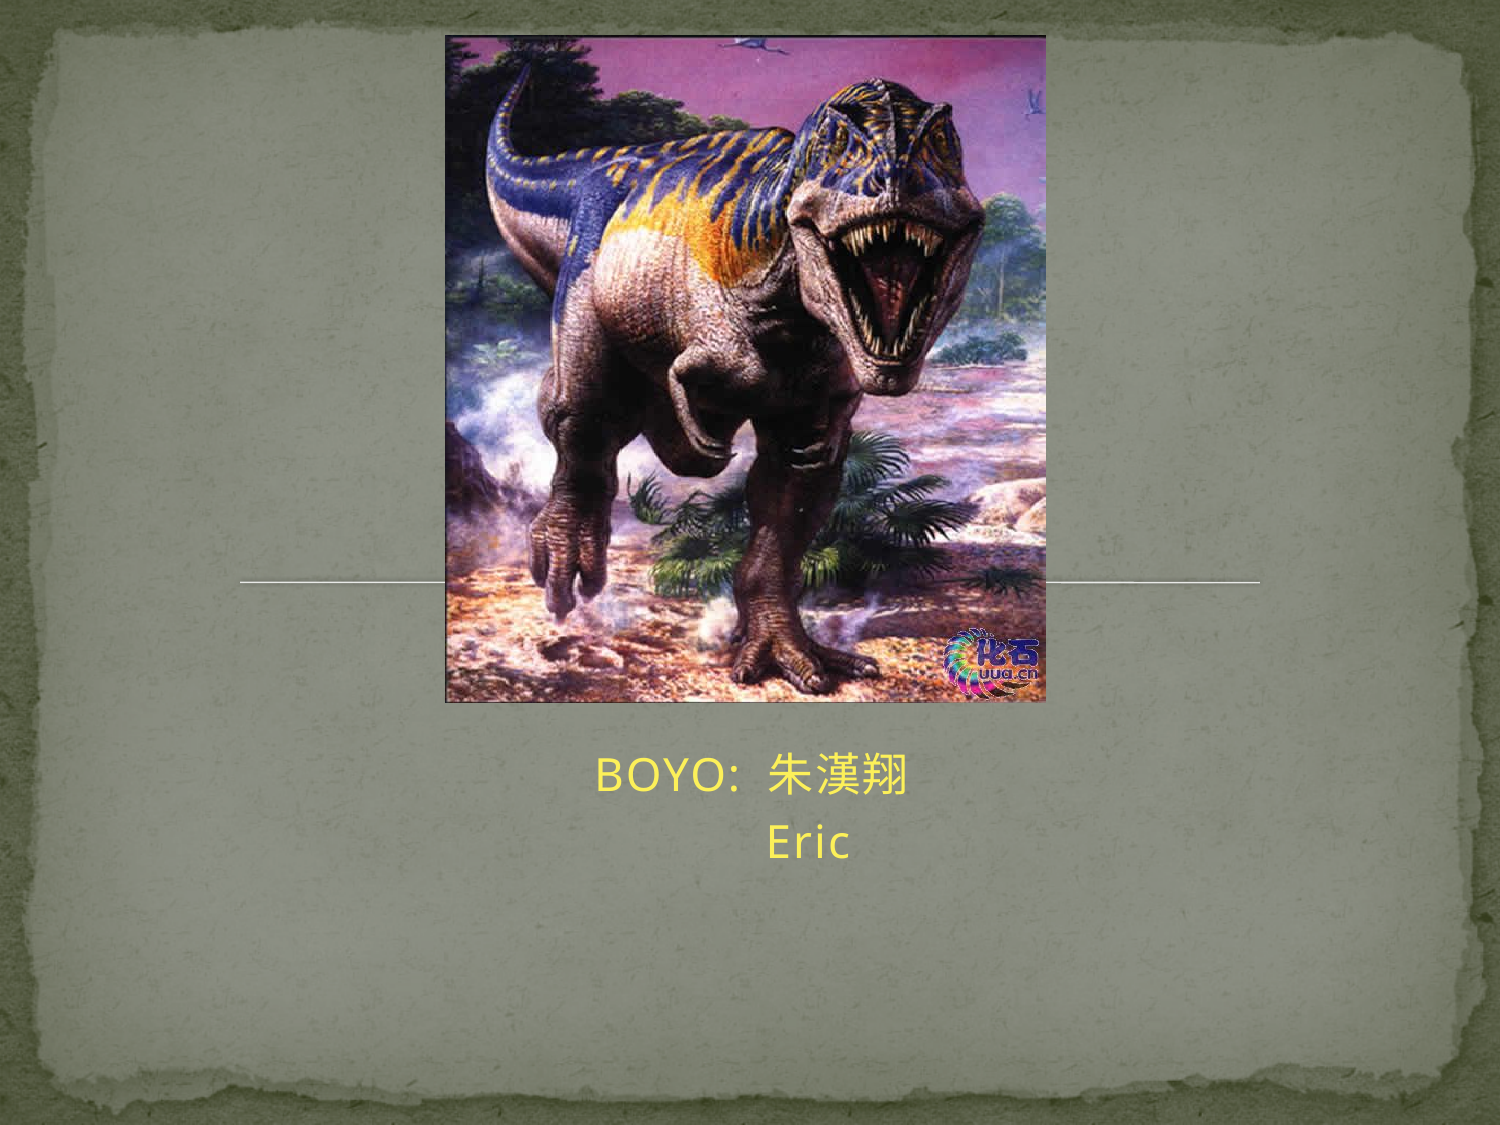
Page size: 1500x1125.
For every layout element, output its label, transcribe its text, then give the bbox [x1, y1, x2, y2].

subtitle BOYO: 朱漢翔 Eric [70, 738, 1433, 926]
picture [445, 35, 1046, 703]
